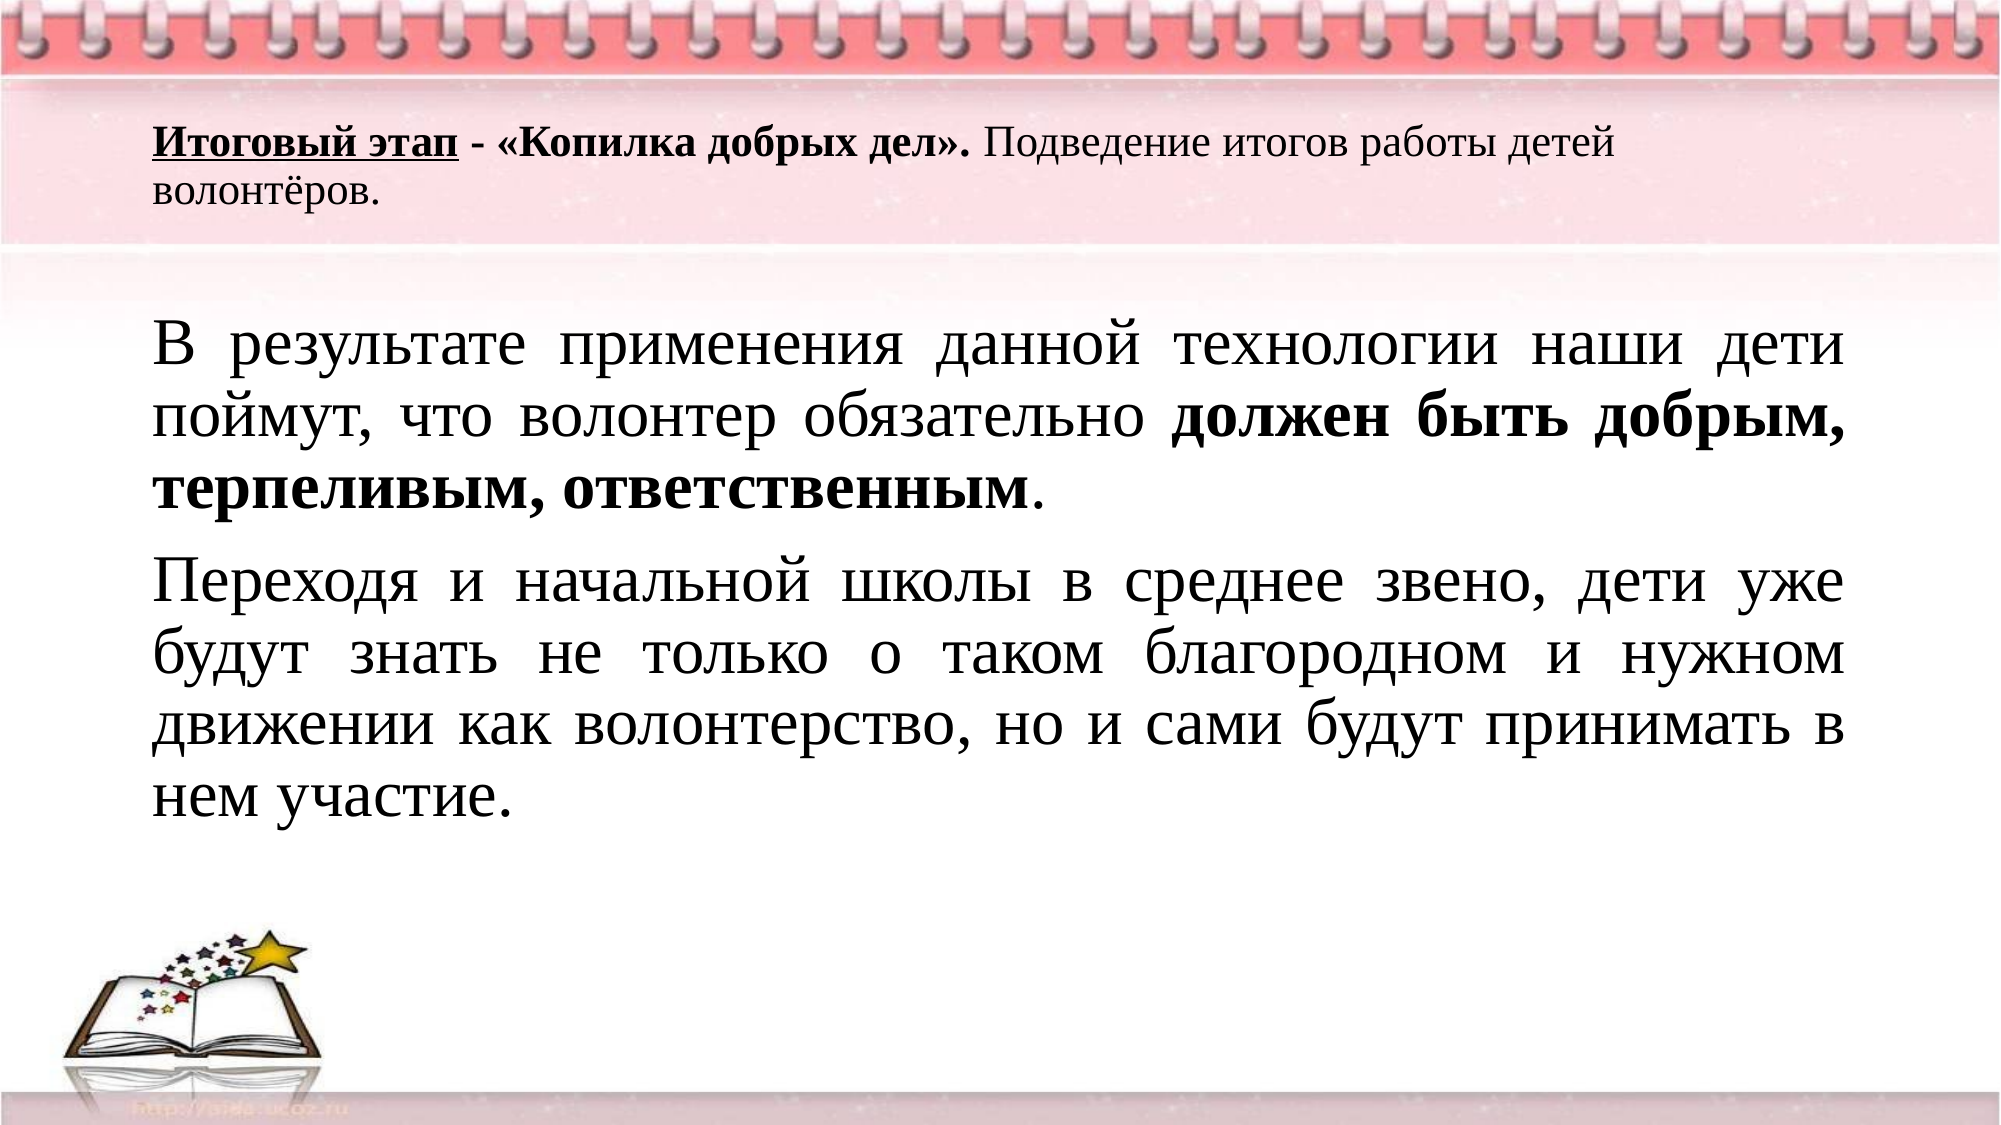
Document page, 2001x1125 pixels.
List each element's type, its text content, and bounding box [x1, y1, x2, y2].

list В результате применения данной технологии наши дети поймут, что волонтер обязательно должен быть добрым, терпеливым, ответственным. Переходя и начальной школы в среднее звено, дети уже будут знать не только о таком благородном и нужном движении как волонтерство, но и сами будут принимать в нем участие. [137, 299, 1863, 1014]
picture [0, 0, 2001, 1125]
title Итоговый этап - «Копилка добрых дел». Подведение итогов работы детей волонтёров. [137, 59, 1863, 278]
